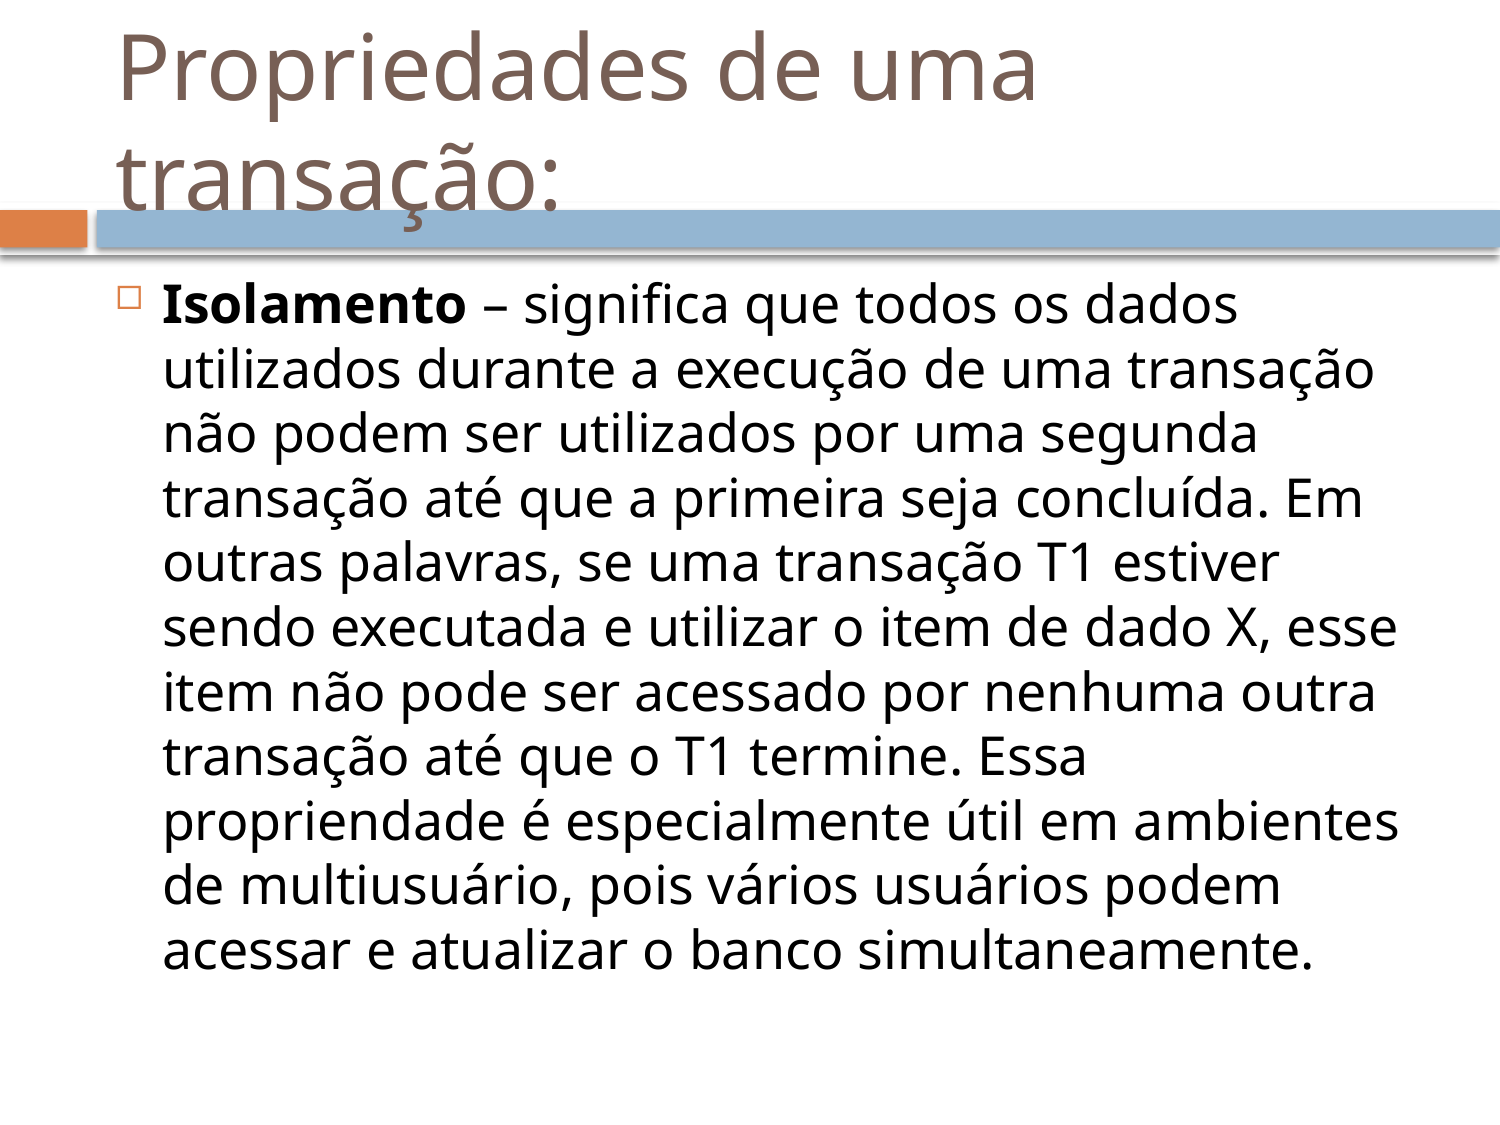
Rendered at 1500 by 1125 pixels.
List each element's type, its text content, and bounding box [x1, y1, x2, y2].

title Propriedades de uma transação: [100, 37, 1438, 200]
list Isolamento – significa que todos os dados utilizados durante a execução de uma transação não podem ser utilizados por uma segunda transação até que a primeira seja concluída. Em outras palavras, se uma transação T1 estiver sendo executada e utilizar o item de dado X, esse item não pode ser acessado por nenhuma outra transação até que o T1 termine. Essa propriendade é especialmente útil em ambientes de multiusuário, pois vários usuários podem acessar e atualizar o banco simultaneamente. [100, 262, 1438, 1000]
